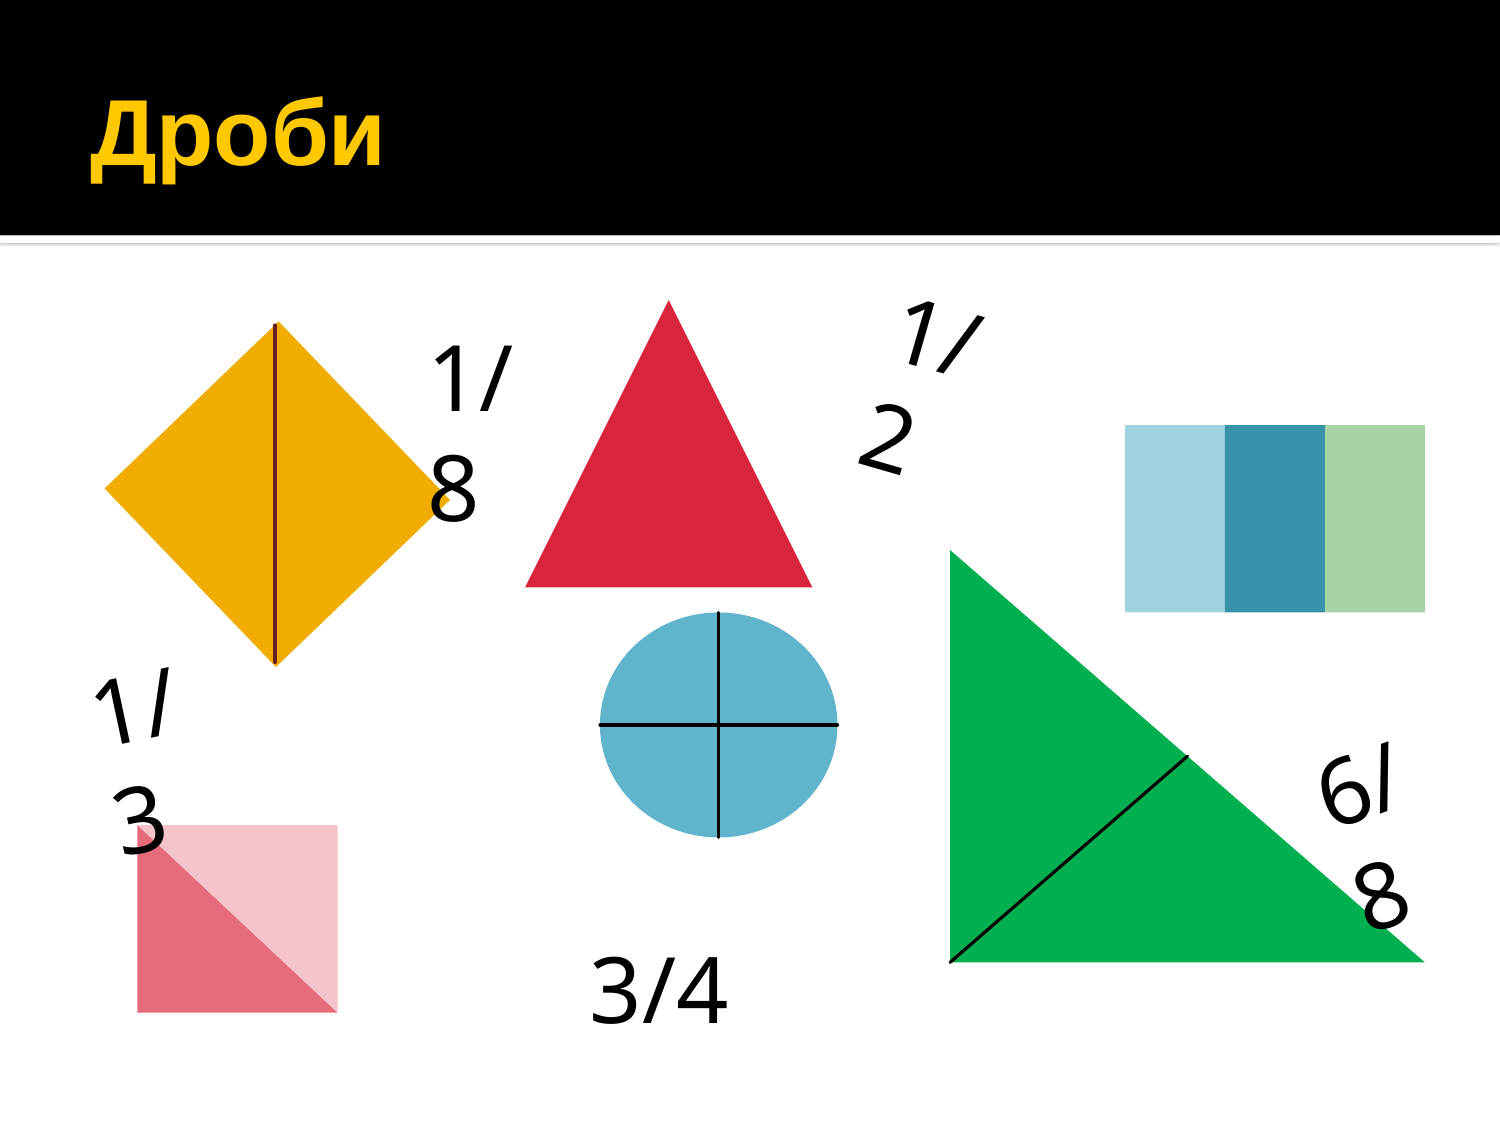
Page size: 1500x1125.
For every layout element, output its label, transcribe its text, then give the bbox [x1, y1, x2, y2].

text_box [180, 821, 342, 1017]
text_box 1/8 [412, 312, 575, 548]
text_box [111, 501, 412, 671]
text_box [946, 546, 1429, 967]
text_box [1321, 421, 1429, 616]
text_box 1/3 [63, 621, 272, 886]
text_box [1121, 421, 1222, 616]
text_box [596, 608, 842, 842]
text_box 3/4 [575, 924, 750, 1050]
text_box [965, 740, 1172, 979]
text_box 6/8 [1283, 688, 1500, 965]
text_box [100, 317, 412, 496]
text_box [1221, 421, 1322, 616]
text_box [521, 296, 816, 592]
text_box [133, 872, 336, 1017]
text_box 1/2 [833, 257, 1055, 529]
title Дроби [75, 25, 1425, 231]
